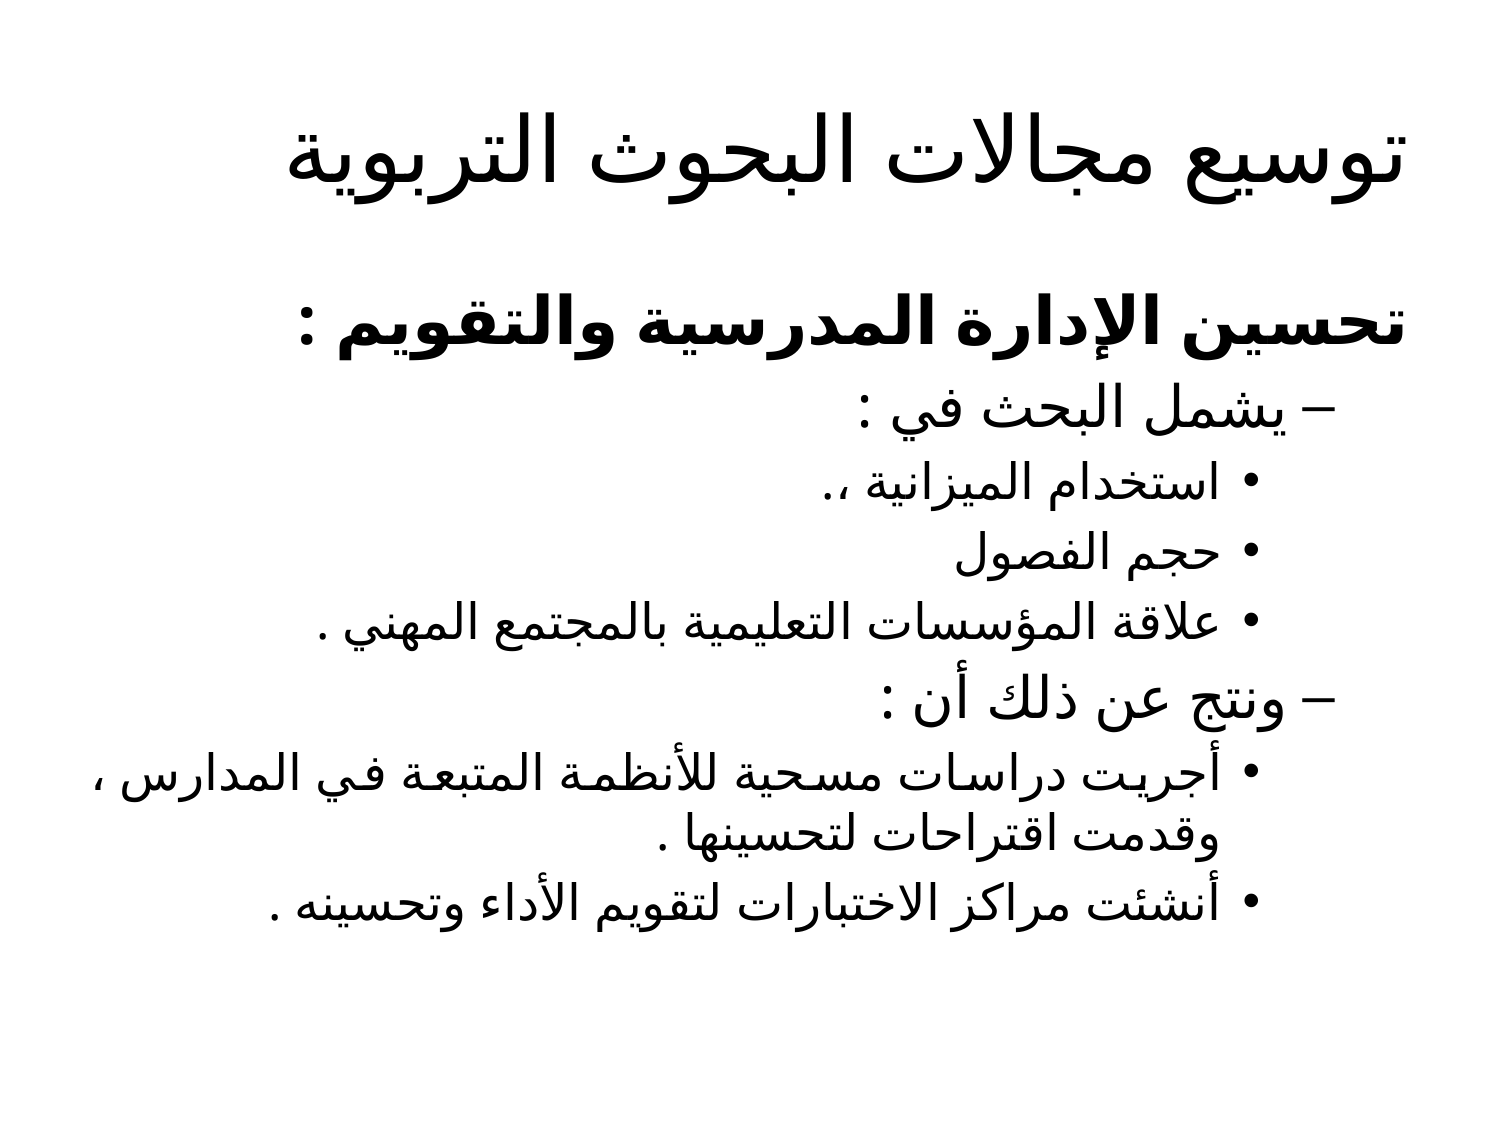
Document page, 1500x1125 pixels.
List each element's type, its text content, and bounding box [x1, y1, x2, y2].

list تحسين الإدارة المدرسية والتقويم : يشمل البحث في : استخدام الميزانية ،. حجم الفصول علاقة المؤسسات التعليمية بالمجتمع المهني . ونتج عن ذلك أن : أجريت دراسات مسحية للأنظمة المتبعة في المدارس ، وقدمت اقتراحات لتحسينها . أنشئت مراكز الاختبارات لتقويم الأداء وتحسينه . [75, 270, 1425, 1013]
title توسيع مجالات البحوث التربوية [75, 52, 1425, 241]
